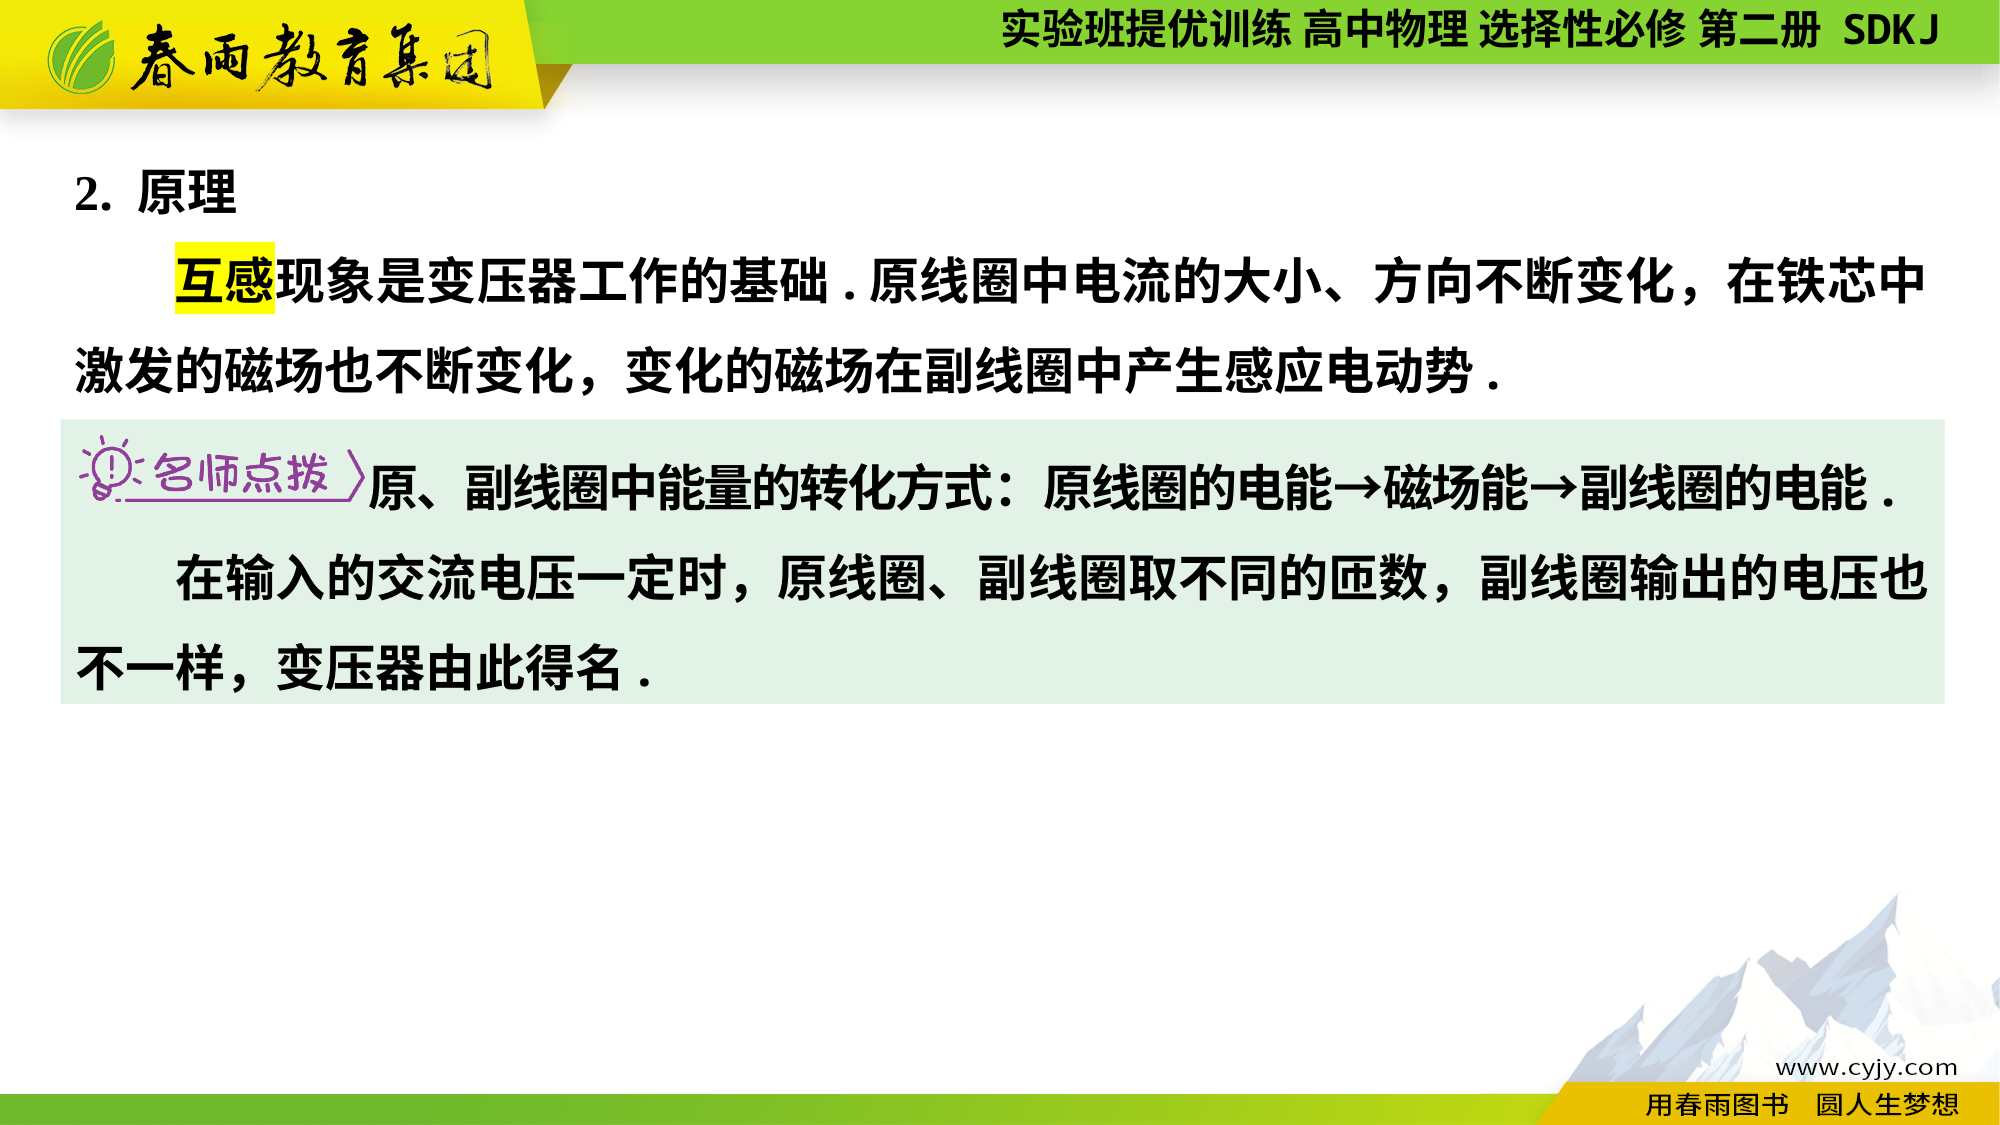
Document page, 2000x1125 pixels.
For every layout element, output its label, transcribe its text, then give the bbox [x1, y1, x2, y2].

picture [0, 0, 2000, 1125]
text_box 原、副线圈中能量的转化方式：原线圈的电能→磁场能→副线圈的电能. 在输入的交流电压一定时，原线圈、副线圈取不同的匝数，副线圈输出的电压也不一样，变压器由此得名. [60, 419, 1945, 704]
list 2. 原理 互感现象是变压器工作的基础.原线圈中电流的大小、方向不断变化，在铁芯中激发的磁场也不断变化，变化的磁场在副线圈中产生感应电动势. [59, 122, 1944, 411]
